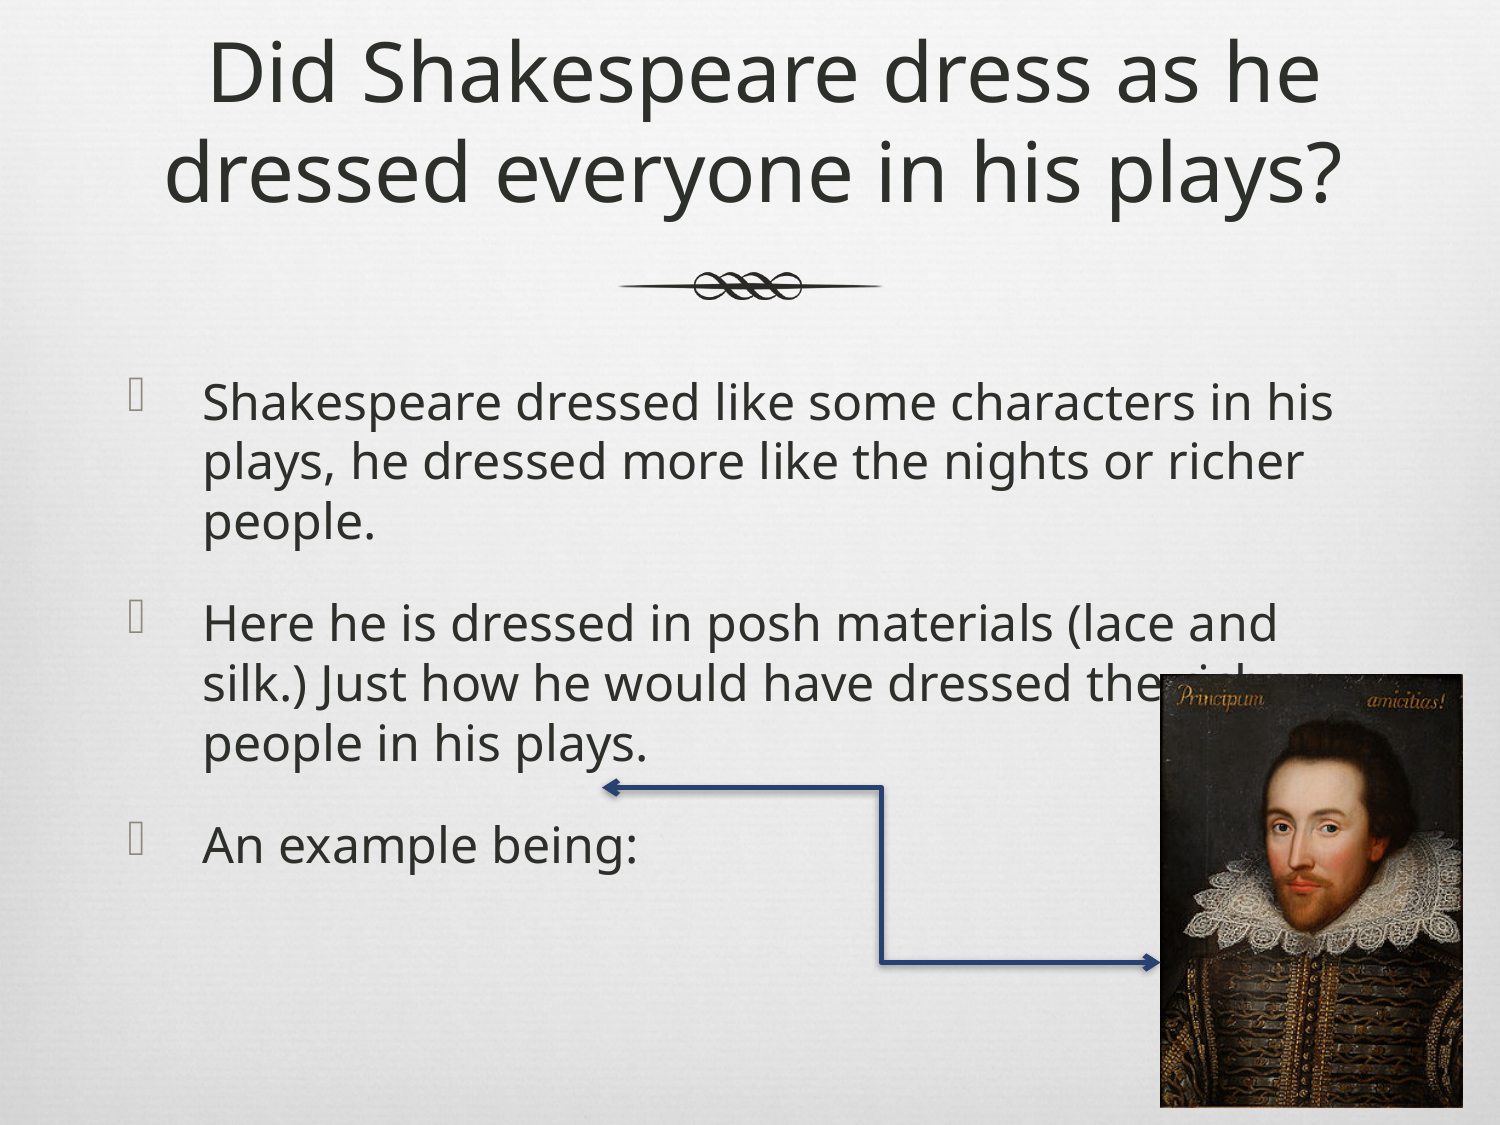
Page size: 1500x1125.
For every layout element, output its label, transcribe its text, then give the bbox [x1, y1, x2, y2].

picture [615, 272, 885, 300]
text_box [601, 786, 1162, 963]
list Shakespeare dressed like some characters in his plays, he dressed more like the nights or richer people. Here he is dressed in posh materials (lace and silk.) Just how he would have dressed the richer people in his plays. An example being: [112, 362, 1388, 963]
title Did Shakespeare dress as he dressed everyone in his plays? [112, 11, 1417, 227]
picture [1160, 673, 1464, 1109]
